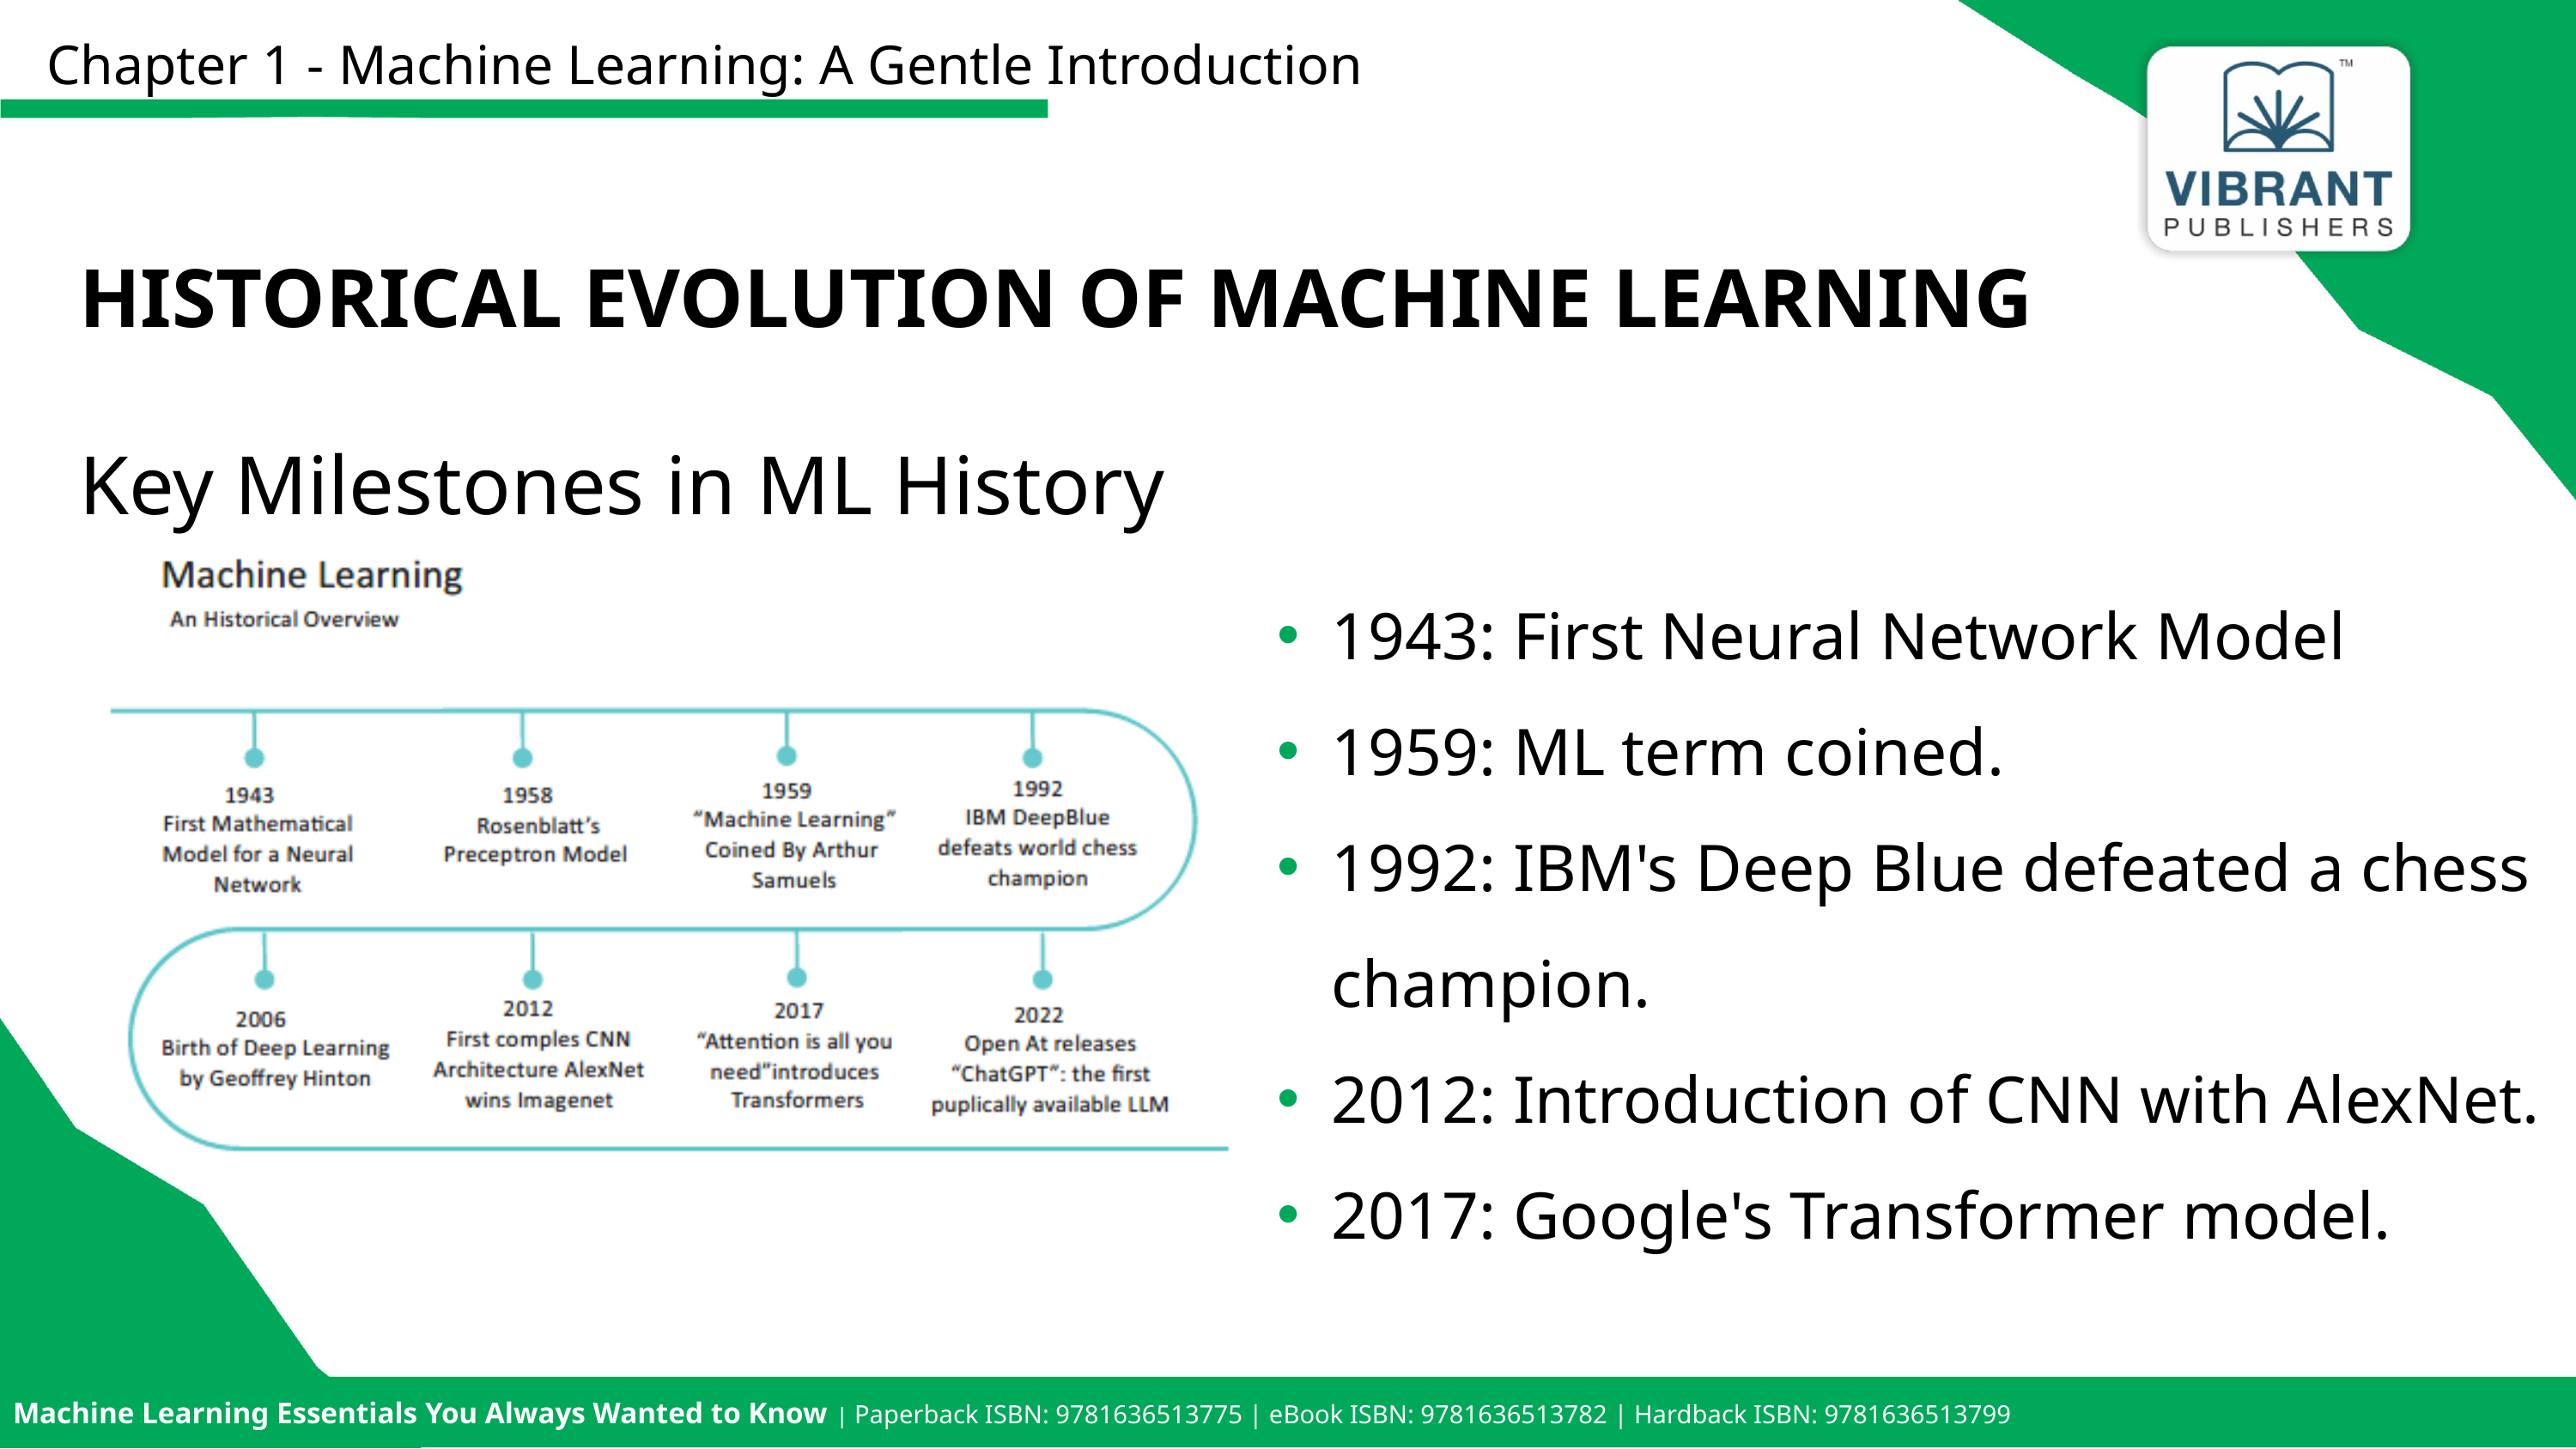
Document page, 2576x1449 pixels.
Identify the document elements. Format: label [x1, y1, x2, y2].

picture [95, 547, 1264, 1178]
text_box [0, 0, 2576, 1448]
